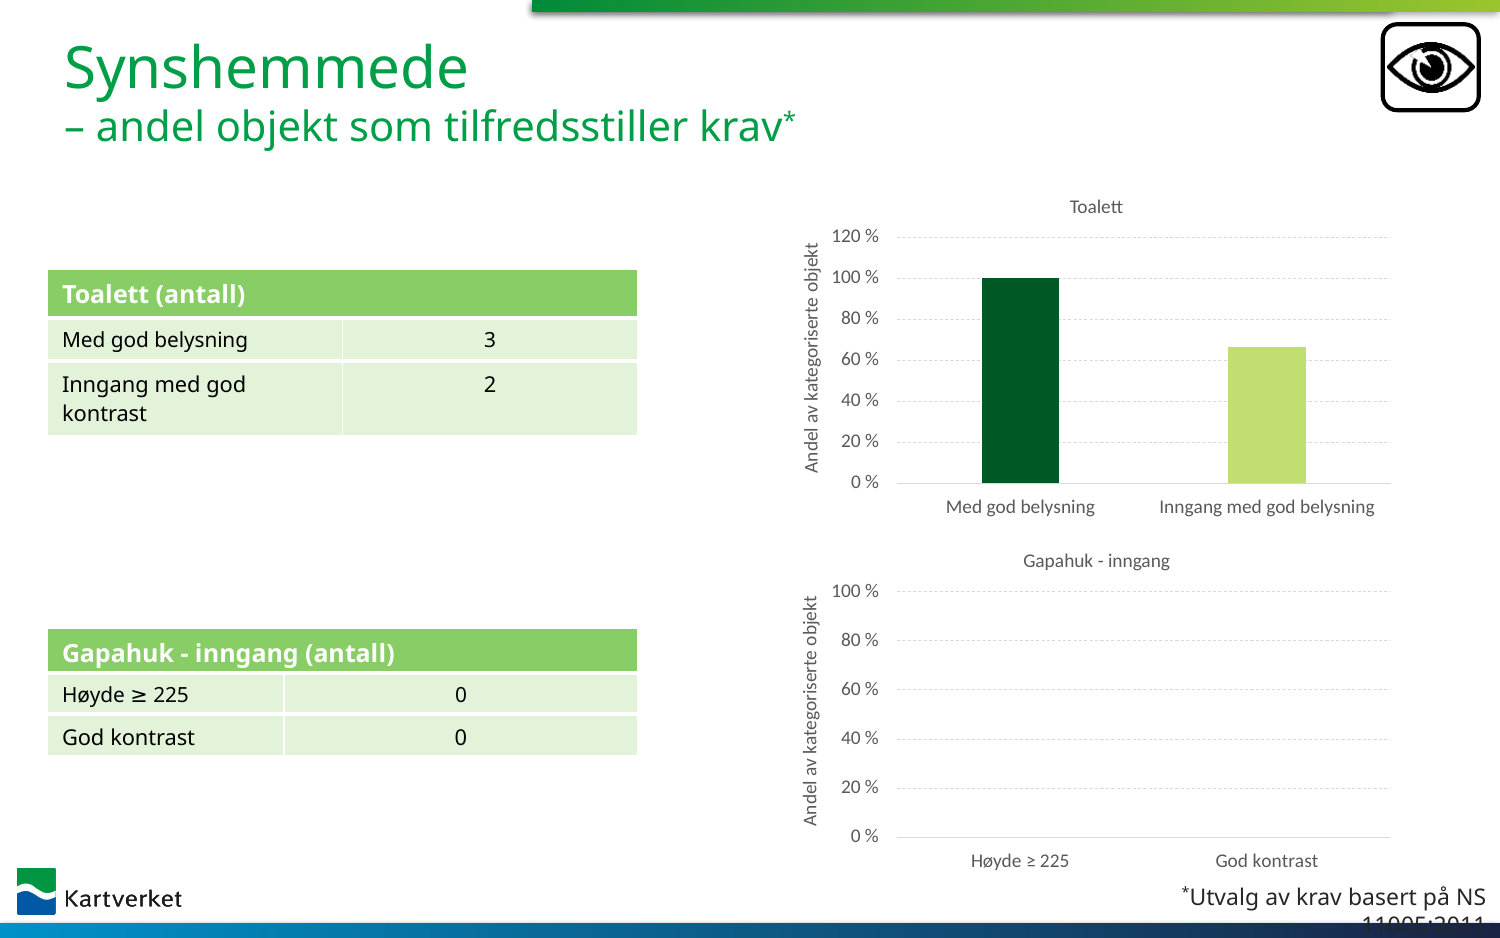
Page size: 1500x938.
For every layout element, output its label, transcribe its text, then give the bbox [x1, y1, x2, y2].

table_cell Med god belysning [48, 320, 342, 359]
table_cell God kontrast [48, 716, 283, 755]
table_cell 0 [285, 716, 637, 755]
text_box *Utvalg av krav basert på NS 11005:2011 [1068, 873, 1500, 938]
picture [791, 541, 1402, 880]
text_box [1382, 24, 1480, 111]
picture [791, 187, 1402, 526]
table_cell 0 [285, 675, 637, 712]
table_cell 3 [343, 320, 637, 359]
table_cell 2 [343, 363, 637, 435]
table_cell Høyde ≥ 225 [48, 675, 283, 712]
table_header Gapahuk - inngang (antall) [48, 629, 637, 671]
table_header Toalett (antall) [48, 270, 637, 316]
text_box Synshemmede – andel objekt som tilfredsstiller krav* [49, 24, 1431, 158]
table_cell Inngang med god kontrast [48, 363, 342, 435]
